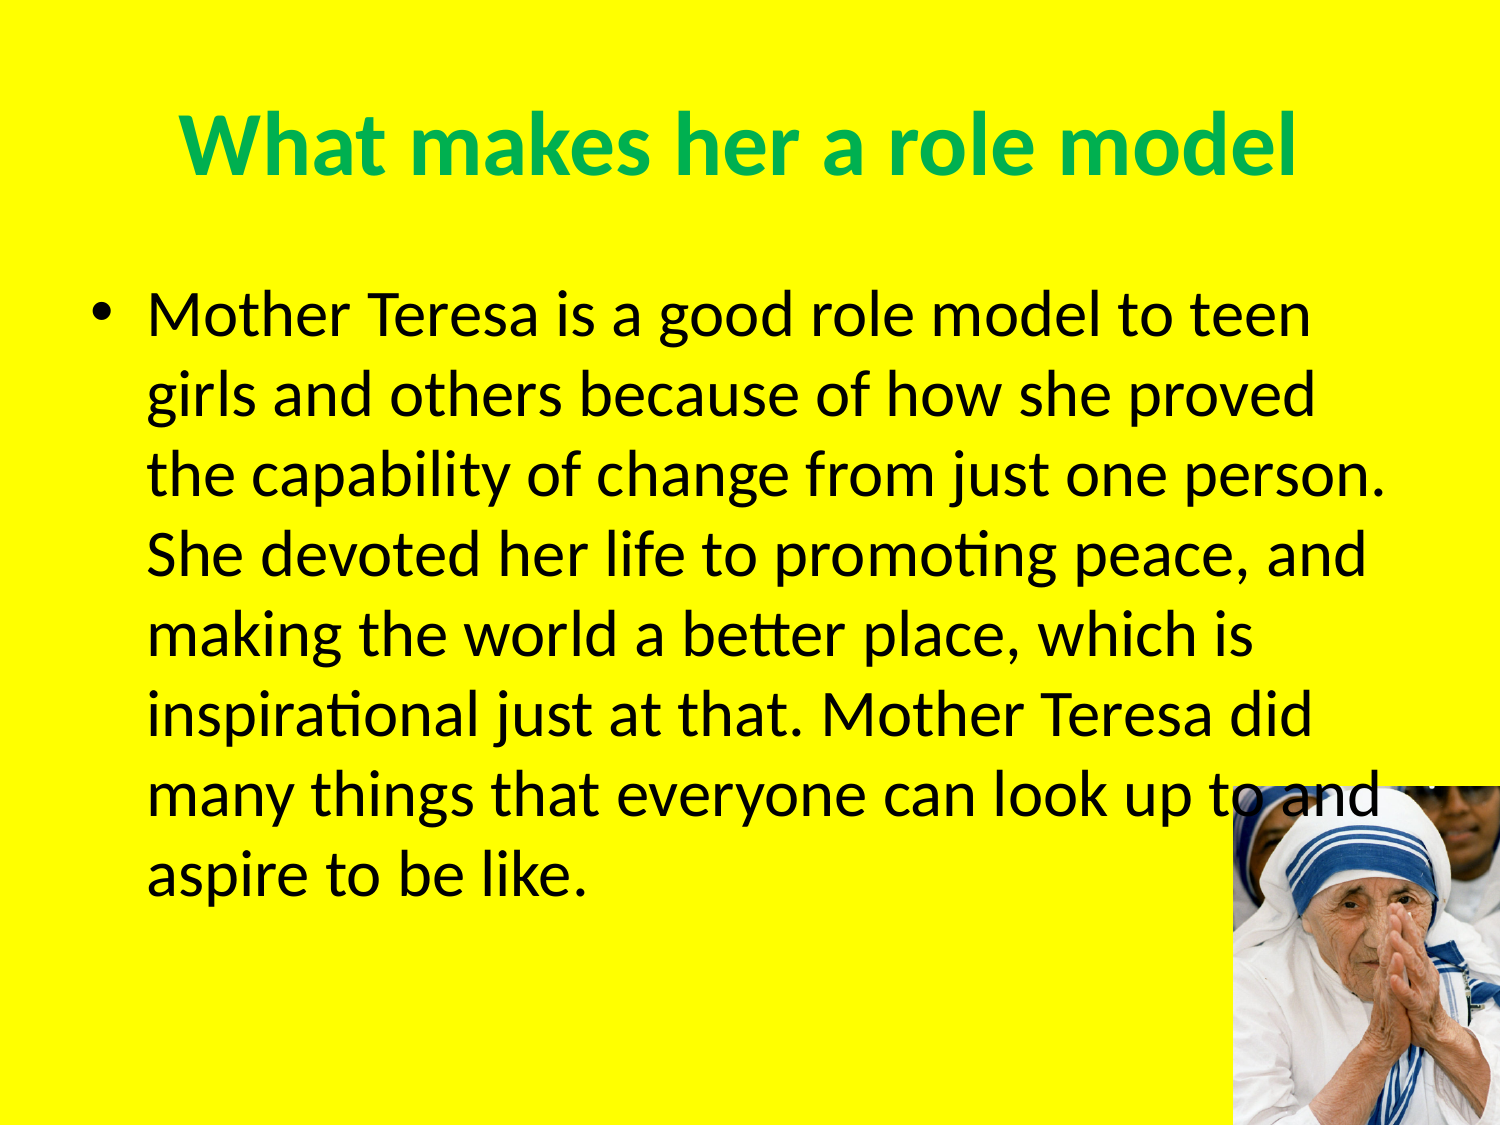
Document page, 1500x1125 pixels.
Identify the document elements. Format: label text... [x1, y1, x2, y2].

title What makes her a role model [75, 45, 1425, 233]
list Mother Teresa is a good role model to teen girls and others because of how she proved the capability of change from just one person. She devoted her life to promoting peace, and making the world a better place, which is inspirational just at that. Mother Teresa did many things that everyone can look up to and aspire to be like. [75, 262, 1425, 1005]
picture [1233, 786, 1500, 1125]
